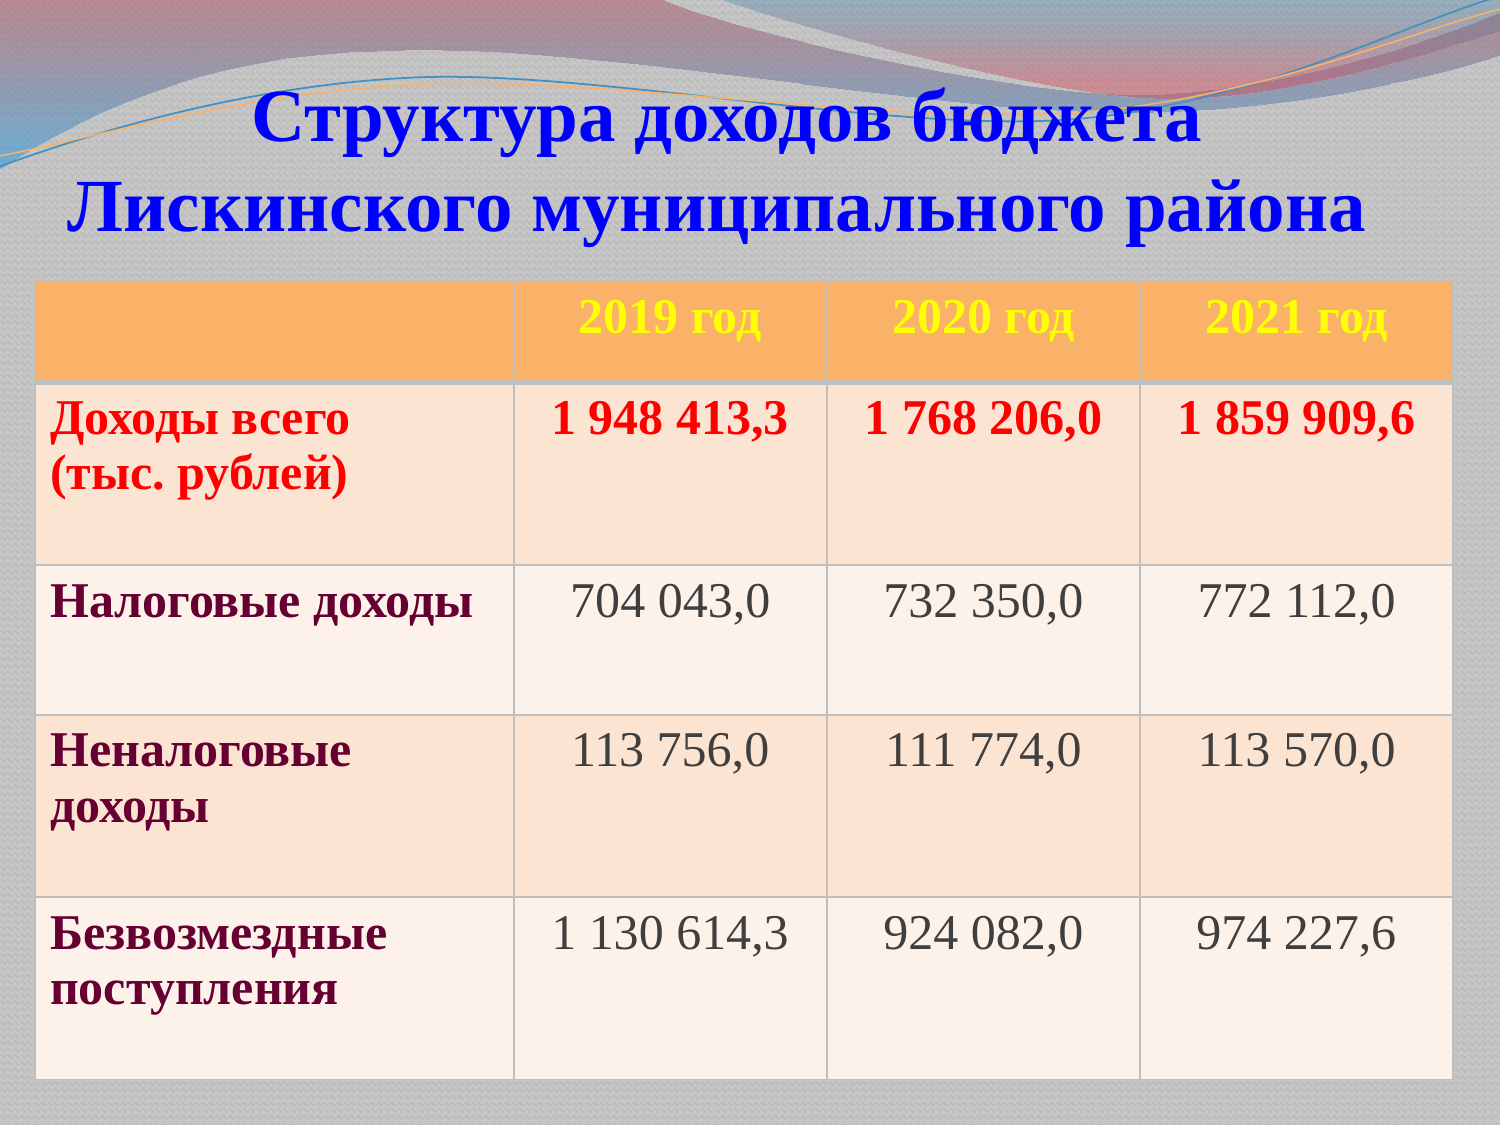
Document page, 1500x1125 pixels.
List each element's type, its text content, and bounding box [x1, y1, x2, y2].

table_cell 1 130 614,3 [515, 898, 826, 1079]
table_cell Доходы всего (тыс. рублей) [36, 385, 513, 564]
table_header [36, 282, 513, 380]
table_cell 732 350,0 [828, 566, 1139, 714]
table_header 2020 год [828, 282, 1139, 380]
title Структура доходов бюджета Лискинского муниципального района [35, 46, 1418, 247]
table_cell 924 082,0 [828, 898, 1139, 1079]
table_header 2021 год [1141, 282, 1452, 380]
table_cell Налоговые доходы [36, 566, 513, 714]
table_cell 974 227,6 [1141, 898, 1452, 1079]
table_cell 111 774,0 [828, 716, 1139, 896]
table_cell 113 756,0 [515, 716, 826, 896]
table_cell Безвозмездные поступления [36, 898, 513, 1079]
table_header 2019 год [515, 282, 826, 380]
table_cell Неналоговые доходы [36, 716, 513, 896]
table_cell 772 112,0 [1141, 566, 1452, 714]
table_cell 1 859 909,6 [1141, 385, 1452, 564]
table_cell 1 768 206,0 [828, 385, 1139, 564]
table_cell 113 570,0 [1141, 716, 1452, 896]
table_cell 704 043,0 [515, 566, 826, 714]
table_cell 1 948 413,3 [515, 385, 826, 564]
